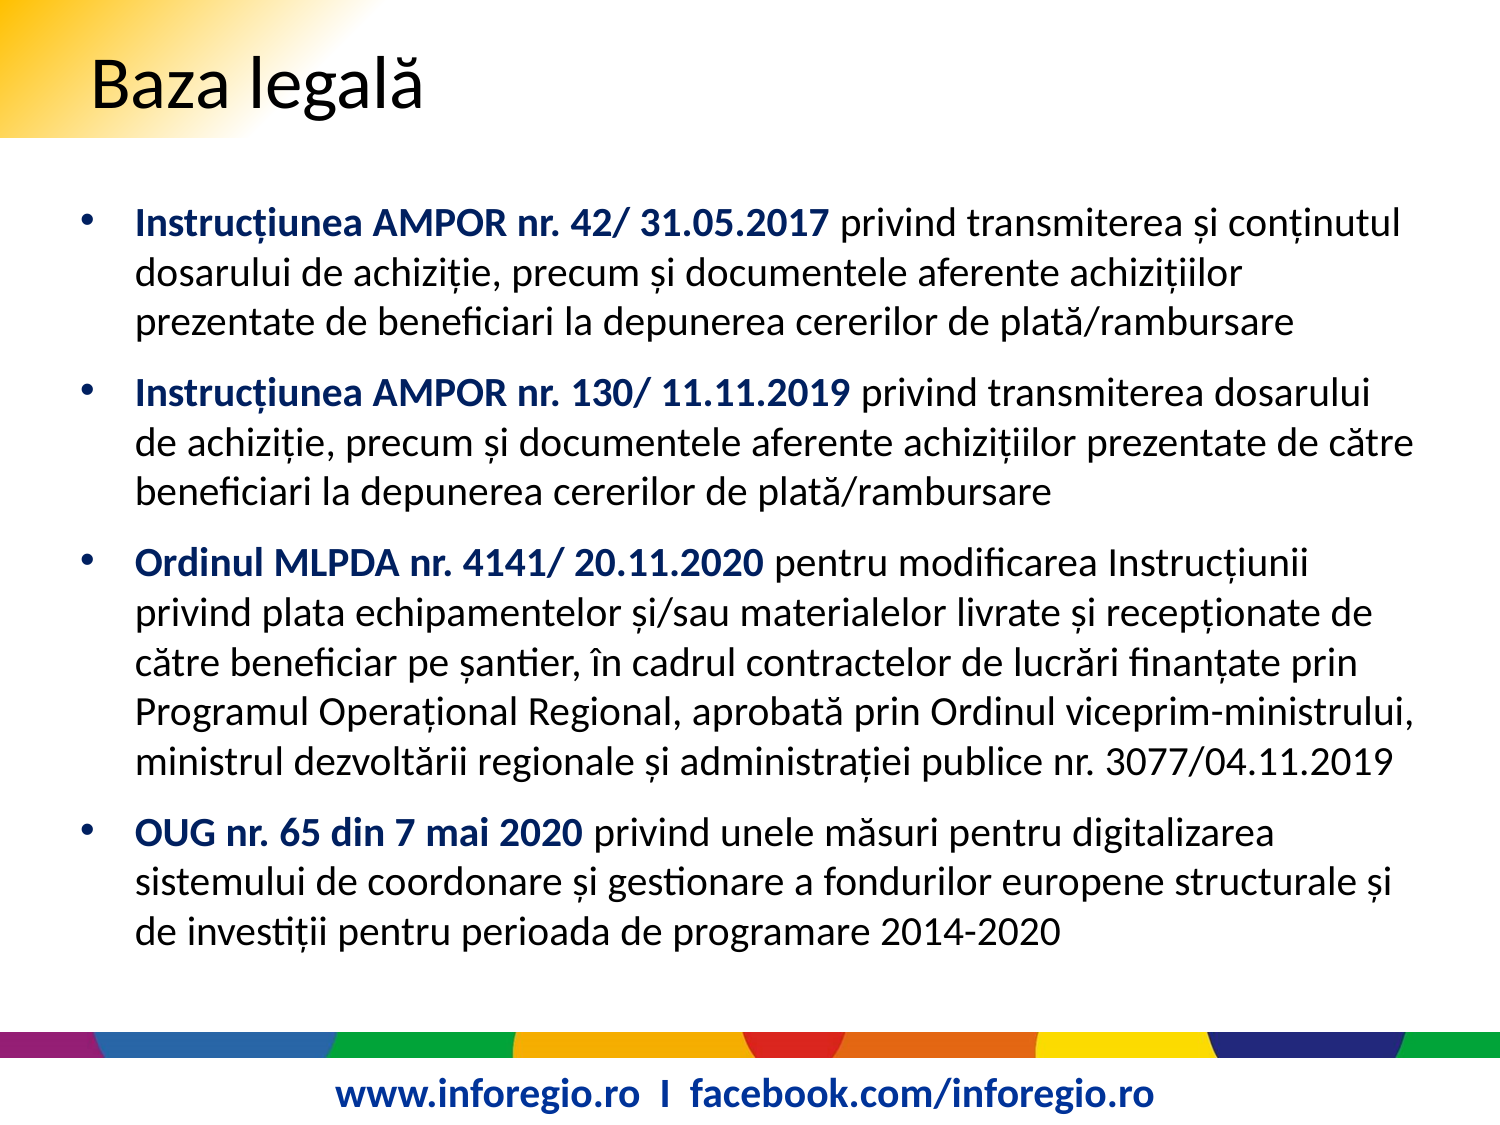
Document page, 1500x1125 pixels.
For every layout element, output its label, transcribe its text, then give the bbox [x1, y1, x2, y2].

picture [0, 1032, 1500, 1058]
title Baza legală [75, 30, 1425, 126]
list Instrucțiunea AMPOR nr. 42/ 31.05.2017 privind transmiterea și conținutul dosarului de achiziție, precum și documentele aferente achizițiilor prezentate de beneficiari la depunerea cererilor de plată/rambursare Instrucțiunea AMPOR nr. 130/ 11.11.2019 privind transmiterea dosarului de achiziție, precum și documentele aferente achizițiilor prezentate de către beneficiari la depunerea cererilor de plată/rambursare Ordinul MLPDA nr. 4141/ 20.11.2020 pentru modificarea Instrucțiunii privind plata echipamentelor și/sau materialelor livrate și recepționate de către beneficiar pe șantier, în cadrul contractelor de lucrări finanțate prin Programul Operațional Regional, aprobată prin Ordinul viceprim-ministrului, ministrul dezvoltării regionale și administrației publice nr. 3077/04.11.2019 OUG nr. 65 din 7 mai 2020 privind unele măsuri pentru digitalizarea sistemului de coordonare și gestionare a fondurilor europene structurale și de investiții pentru perioada de programare 2014-2020 [64, 149, 1436, 1000]
